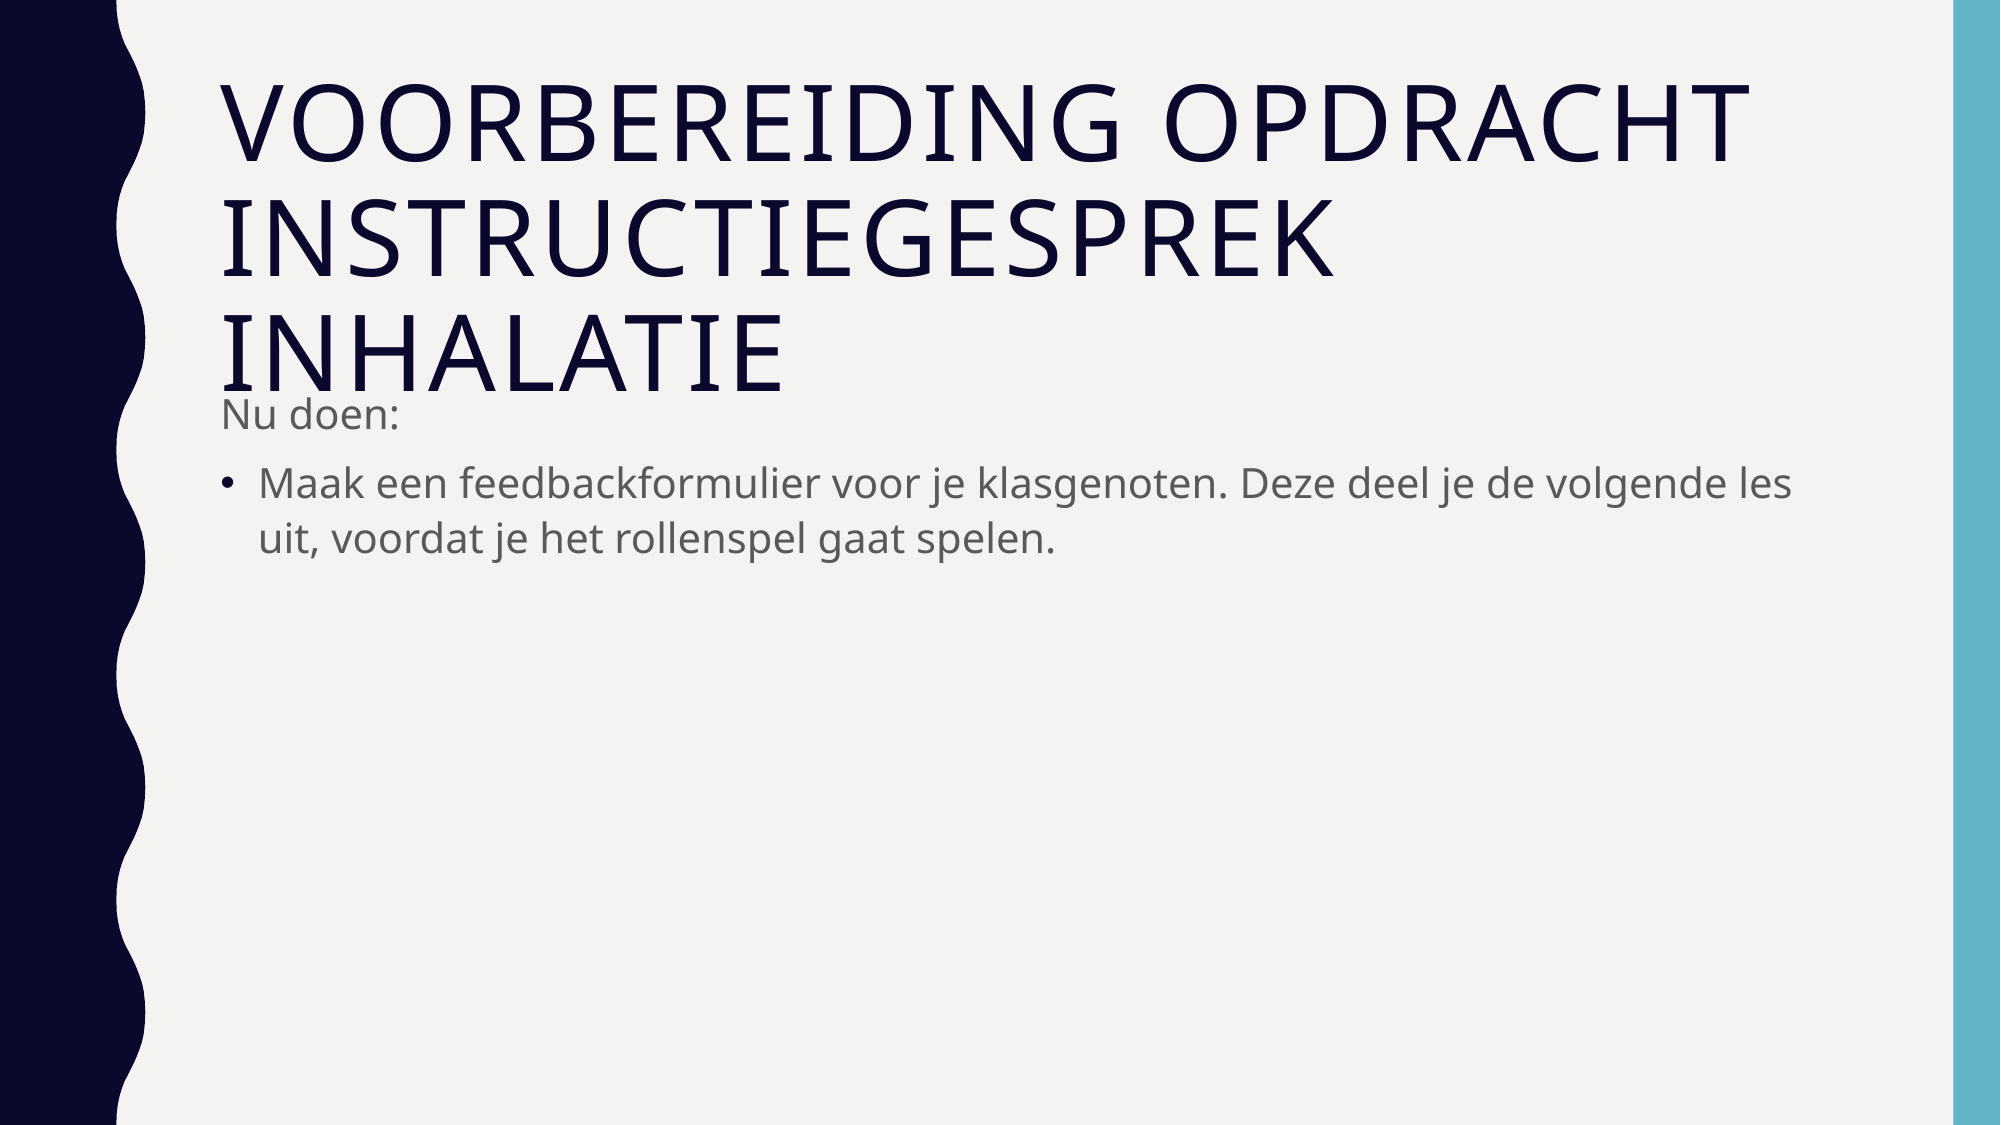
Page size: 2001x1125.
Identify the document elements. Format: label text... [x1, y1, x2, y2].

list Nu doen: Maak een feedbackformulier voor je klasgenoten. Deze deel je de volgende les uit, voordat je het rollenspel gaat spelen. [205, 375, 1875, 965]
title Voorbereiding Opdracht instructiegesprek inhalatie [205, 62, 1875, 308]
